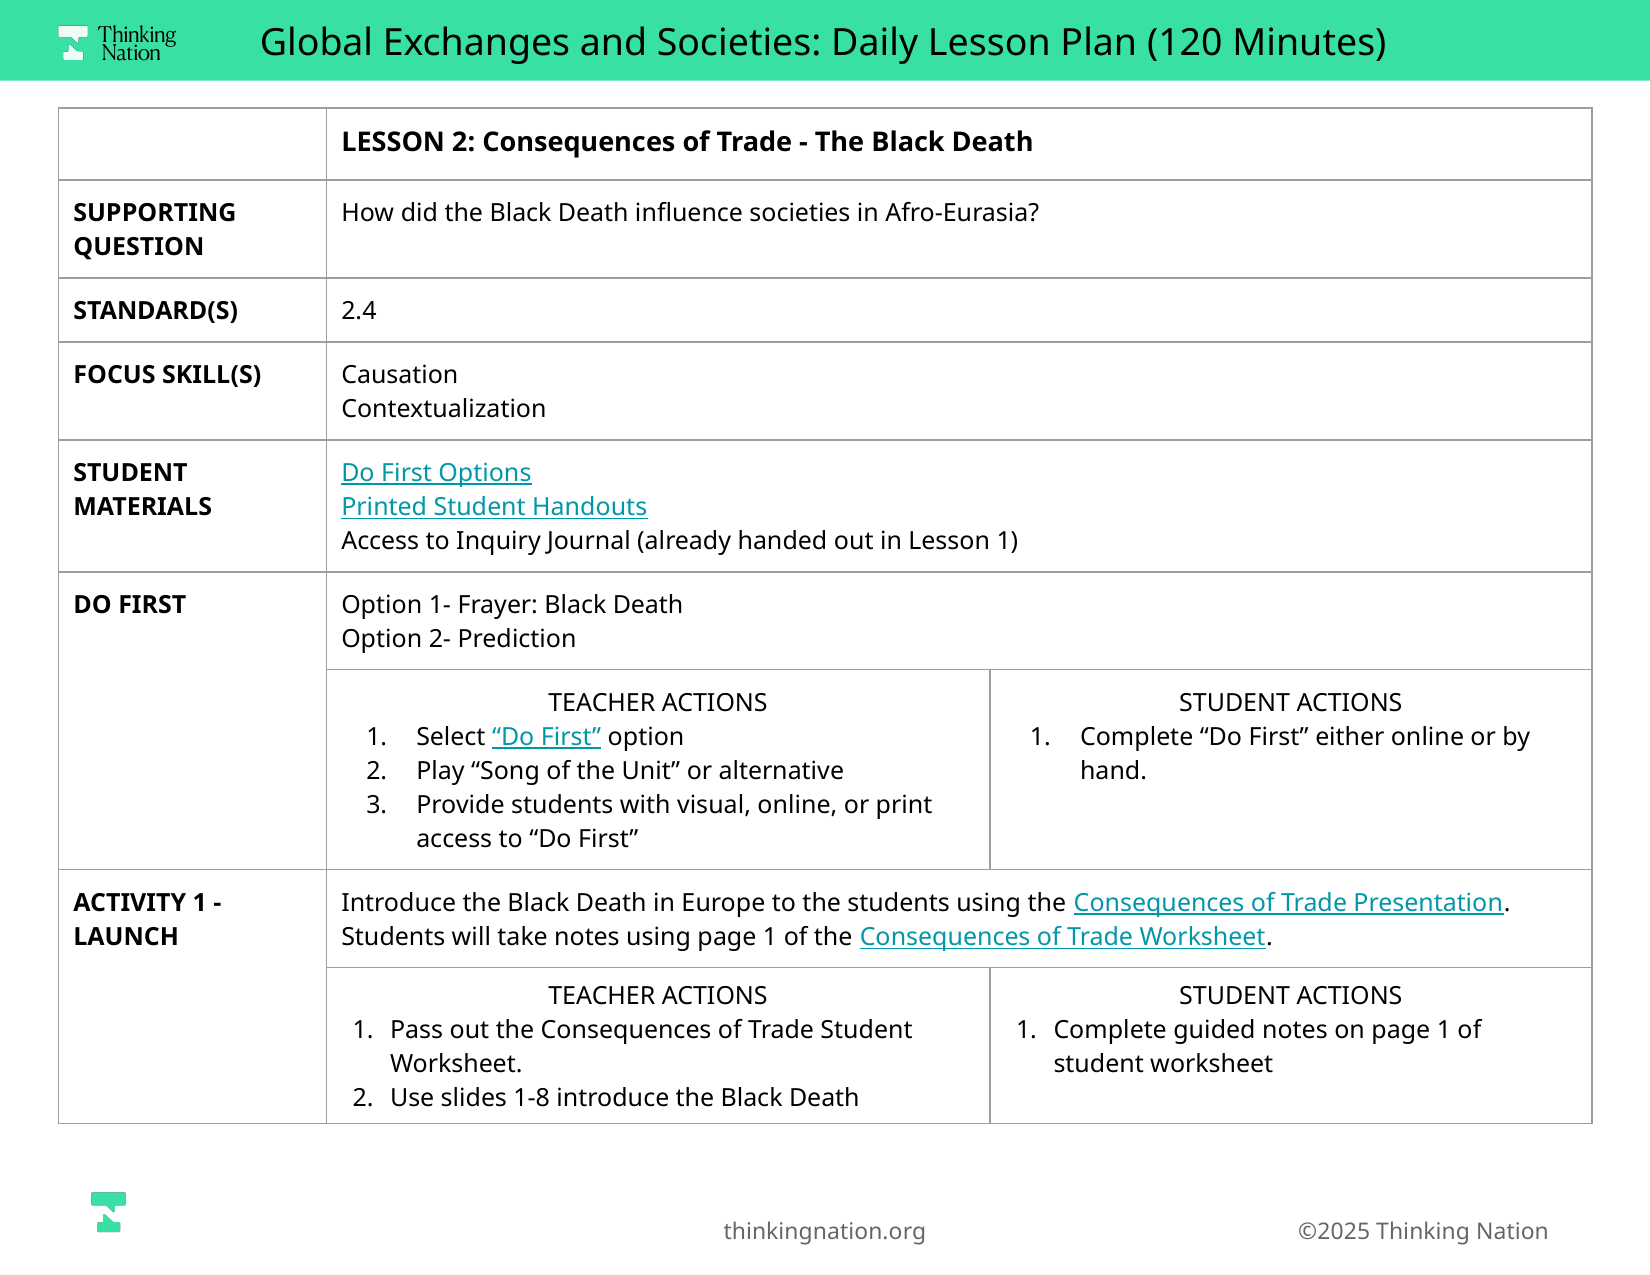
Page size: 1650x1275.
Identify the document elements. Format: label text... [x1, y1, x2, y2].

table_header LESSON 2: Consequences of Trade - The Black Death [327, 109, 1591, 179]
table_cell TEACHER ACTIONS Pass out the Consequences of Trade Student Worksheet. Use slides 1-8 introduce the Black Death [327, 968, 989, 1123]
text_box Global Exchanges and Societies: Daily Lesson Plan (120 Minutes) [0, 0, 1650, 81]
table_cell FOCUS SKILL(S) [59, 343, 326, 439]
table_header [59, 109, 326, 179]
table_cell STUDENT MATERIALS [59, 441, 326, 571]
table_cell TEACHER ACTIONS Select “Do First” option Play “Song of the Unit” or alternative Provide students with visual, online, or print access to “Do First” [327, 670, 989, 869]
table_cell SUPPORTING QUESTION [59, 181, 326, 277]
table_cell Causation Contextualization [327, 343, 1591, 439]
picture [80, 1184, 136, 1240]
table_cell STANDARD(S) [59, 279, 326, 341]
table_cell Introduce the Black Death in Europe to the students using the Consequences of Trade Presentation. Students will take notes using page 1 of the Consequences of Trade Worksheet. [327, 870, 1591, 967]
text_box ©2025 Thinking Nation [1174, 1200, 1566, 1240]
table_cell STUDENT ACTIONS Complete “Do First” either online or by hand. [991, 670, 1591, 869]
table_cell 2.4 [327, 279, 1591, 341]
table_cell STUDENT ACTIONS Complete guided notes on page 1 of student worksheet [991, 968, 1591, 1123]
table_cell DO FIRST [59, 573, 326, 869]
table_cell Option 1- Frayer: Black Death Option 2- Prediction [327, 573, 1591, 669]
table_cell ACTIVITY 1 - LAUNCH [59, 870, 326, 1123]
table_cell Do First Options Printed Student Handouts Access to Inquiry Journal (already handed out in Lesson 1) [327, 441, 1591, 571]
table_cell How did the Black Death influence societies in Afro-Eurasia? [327, 181, 1591, 277]
picture [45, 14, 180, 85]
text_box thinkingnation.org [629, 1200, 1021, 1240]
